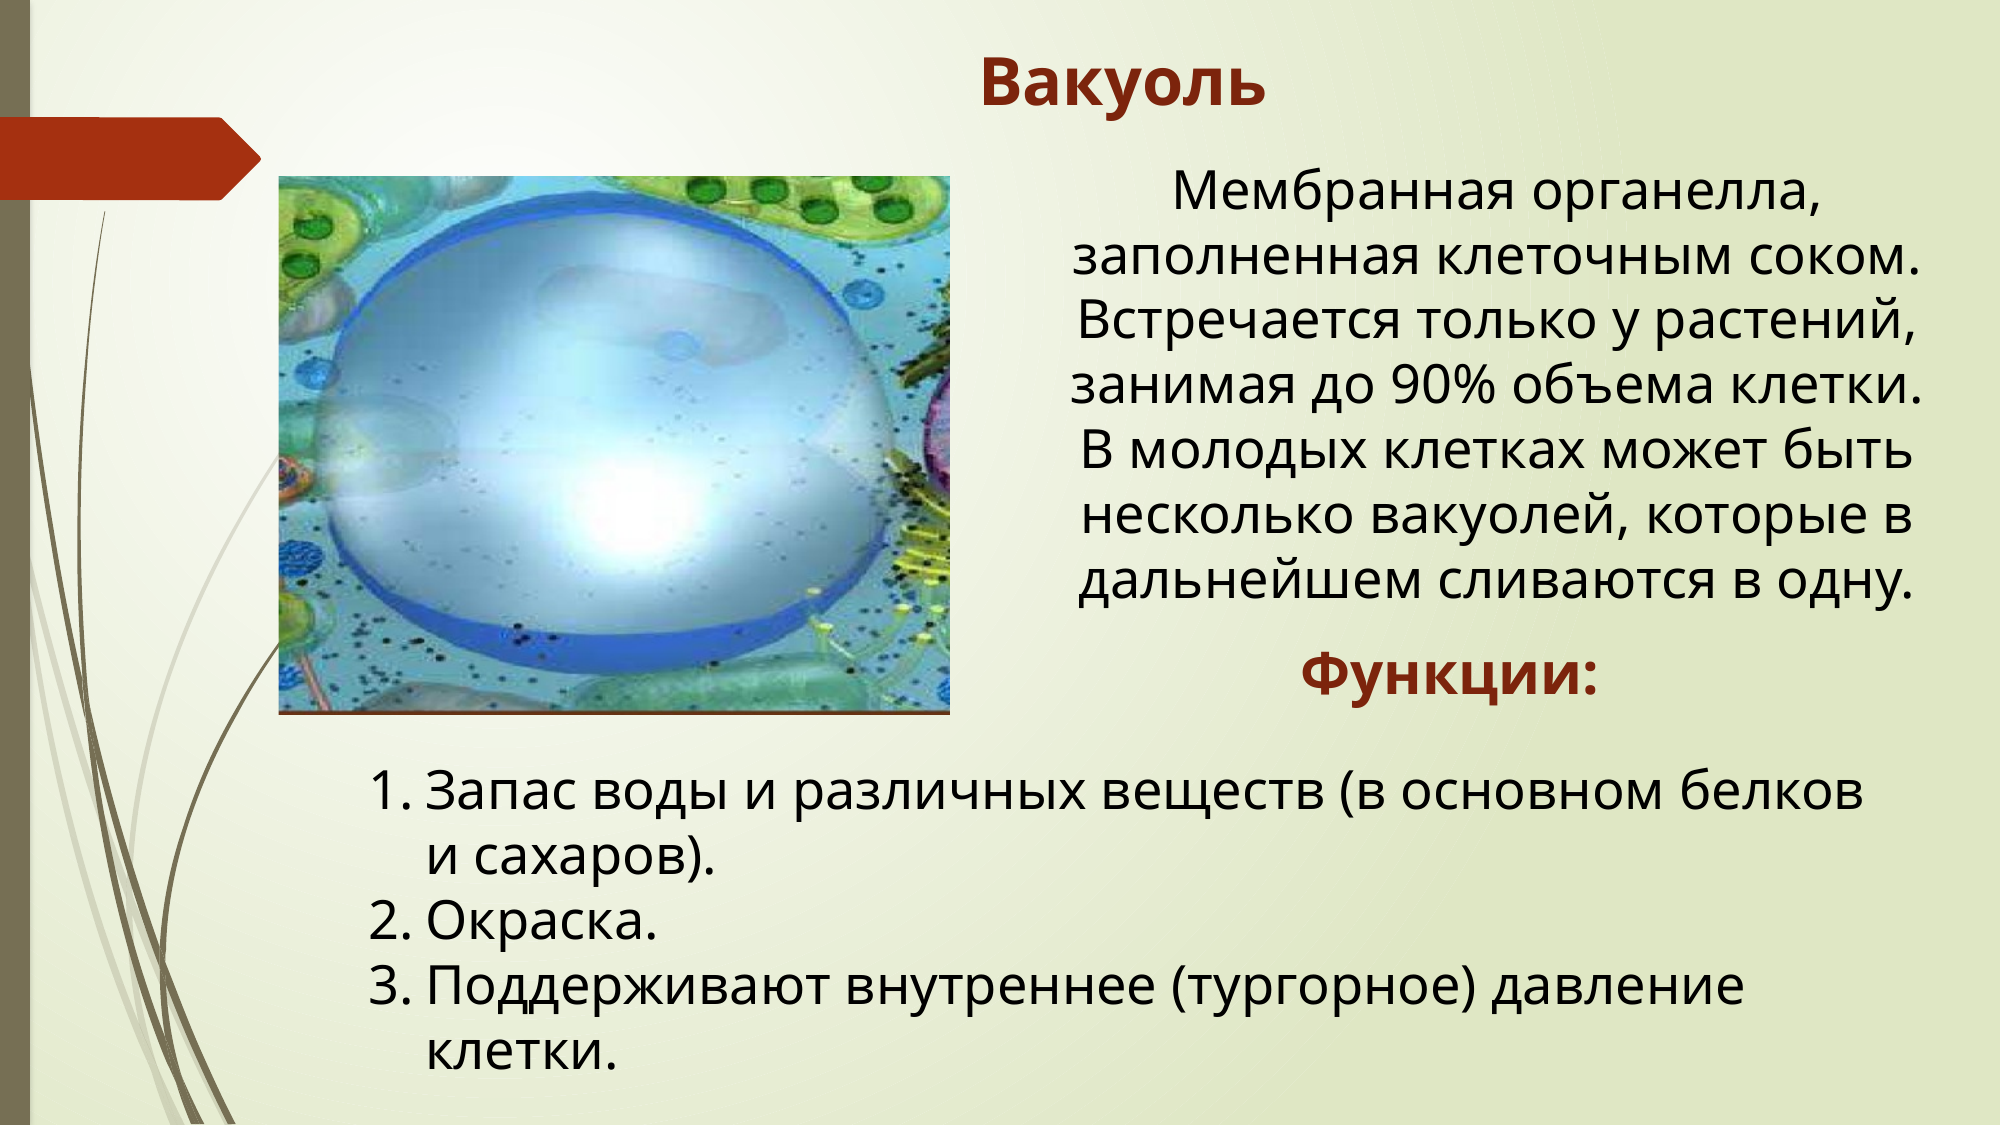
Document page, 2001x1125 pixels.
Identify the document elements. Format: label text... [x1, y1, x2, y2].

text_box Запас воды и различных веществ (в основном белков и сахаров). Окраска. Поддерживают внутреннее (тургорное) давление клетки. [353, 748, 1926, 1088]
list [278, 175, 951, 715]
title Вакуоль [392, 30, 1854, 148]
text_box Функции: [1164, 628, 1736, 714]
text_box Мембранная органелла, заполненная клеточным соком. Встречается только у растений, занимая до 90% объема клетки. В молодых клетках может быть несколько вакуолей, которые в дальнейшем сливаются в одну. [1033, 147, 1962, 618]
